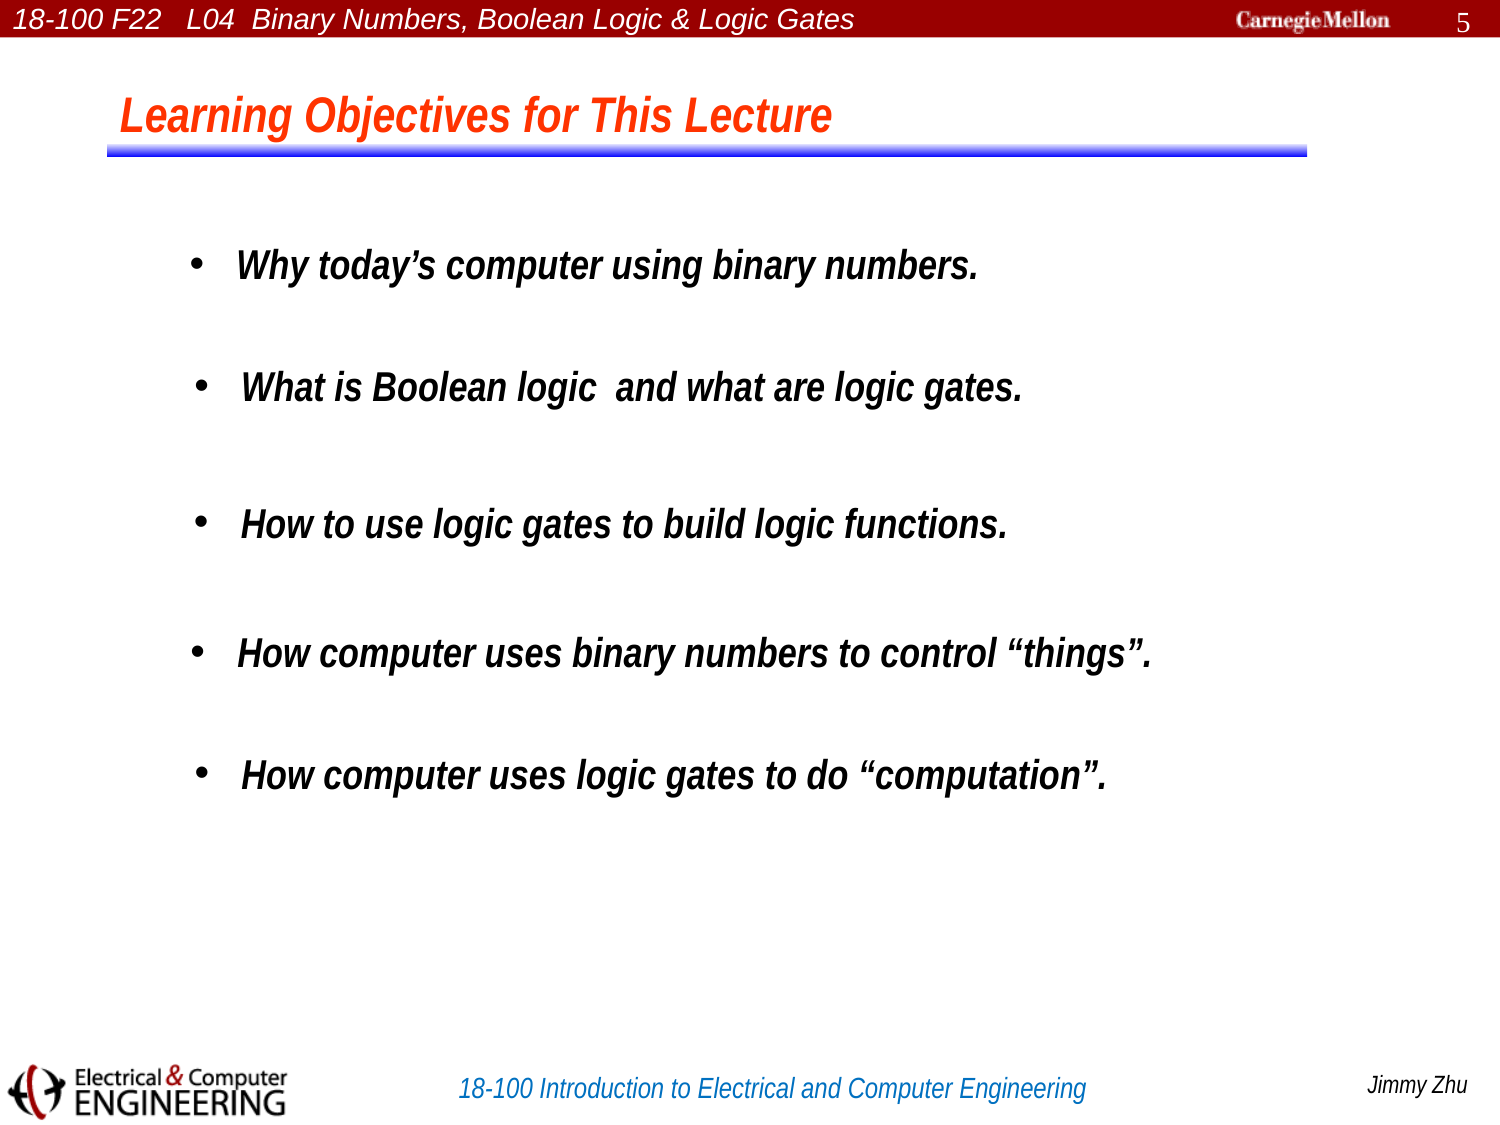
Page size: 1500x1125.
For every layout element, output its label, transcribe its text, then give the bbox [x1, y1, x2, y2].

slide_number 5 [1217, 0, 1494, 34]
text_box How computer uses logic gates to do “computation”. [179, 740, 1124, 805]
text_box [107, 144, 1308, 157]
text_box How to use logic gates to build logic functions. [179, 488, 1024, 554]
picture [0, 1058, 298, 1125]
text_box What is Boolean logic and what are logic gates. [179, 352, 1039, 418]
text_box Why today’s computer using binary numbers. [174, 230, 995, 296]
text_box Learning Objectives for This Lecture [105, 75, 860, 150]
text_box How computer uses binary numbers to control “things”. [175, 618, 1178, 683]
